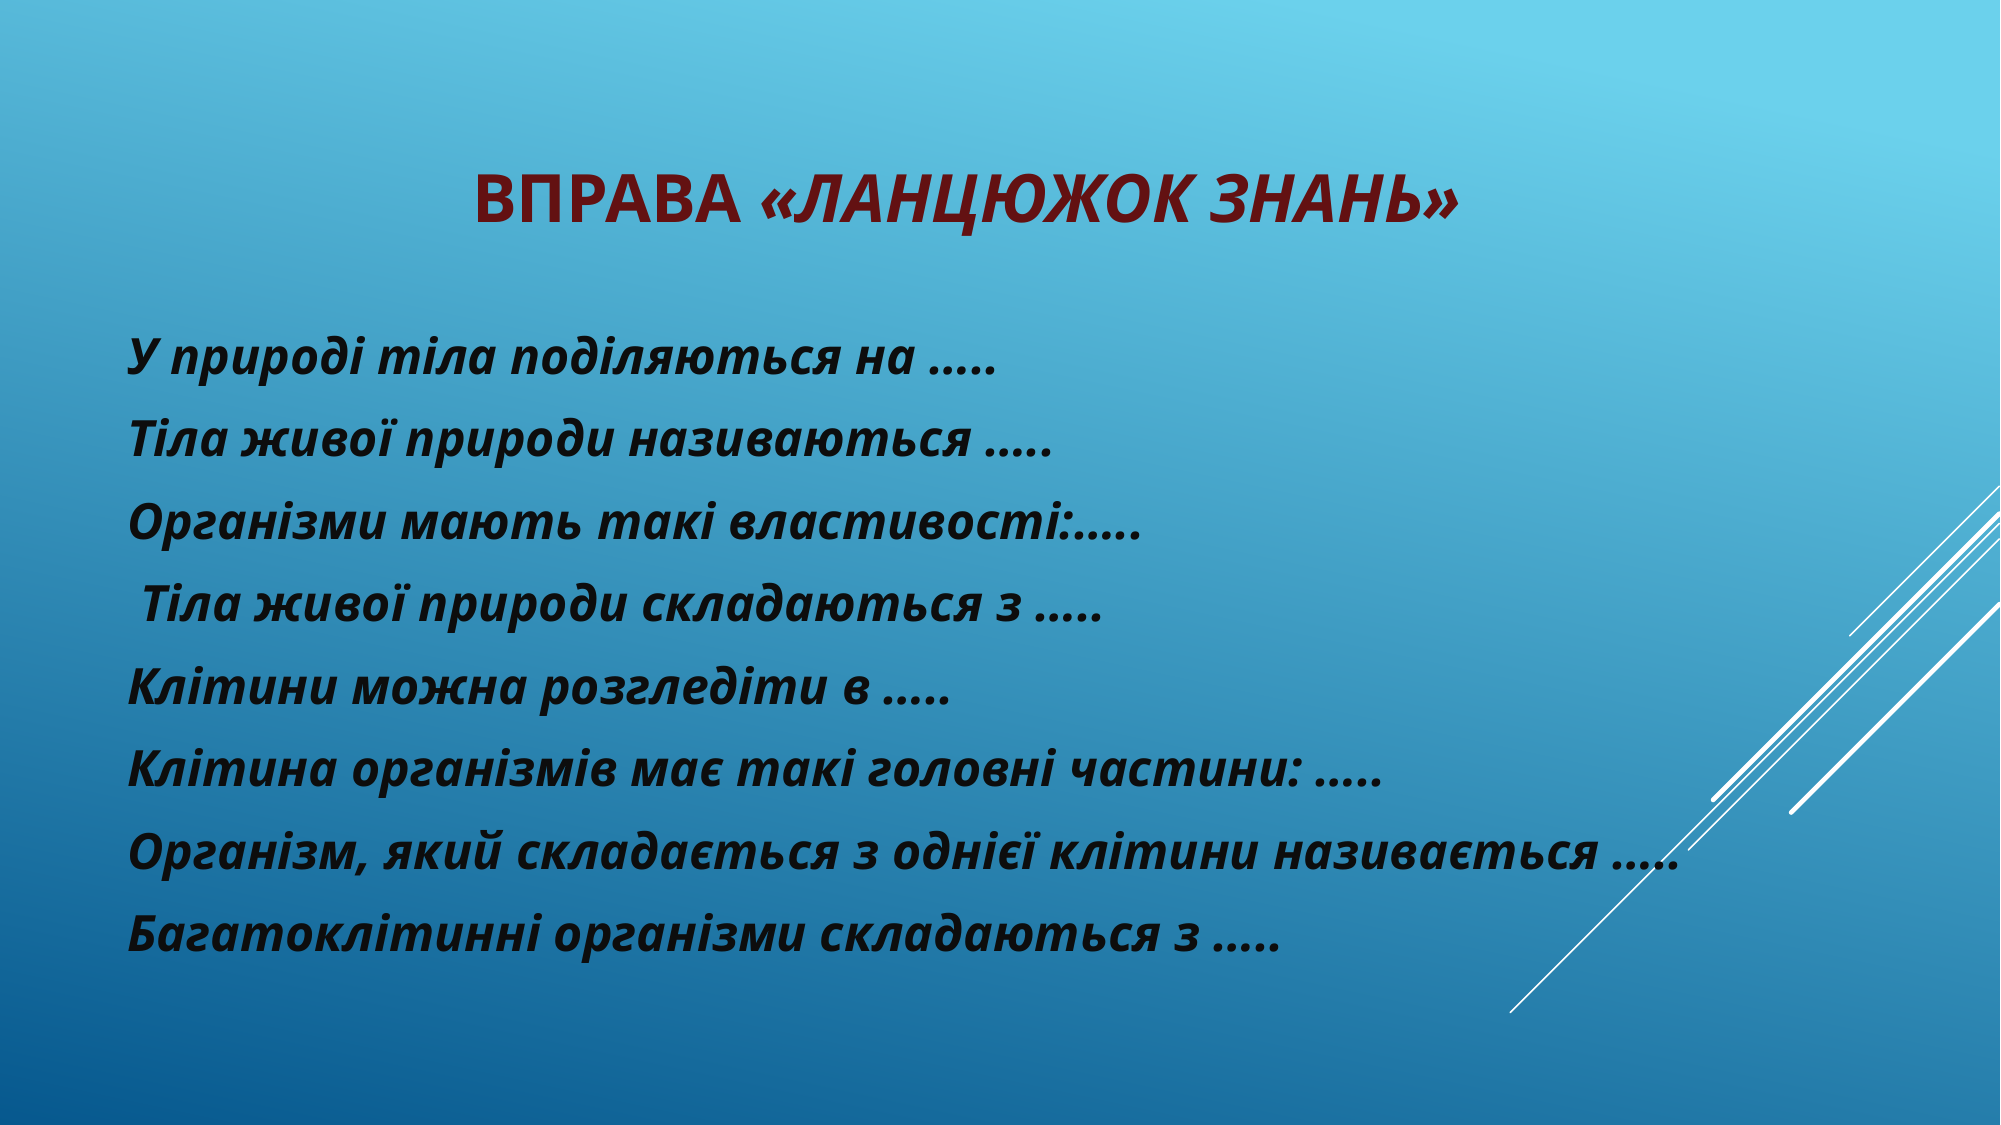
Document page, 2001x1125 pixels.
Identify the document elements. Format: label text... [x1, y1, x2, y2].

title Вправа «Ланцюжок знань» [112, 112, 1619, 280]
list У природі тіла поділяються на ….. Тіла живої природи називаються ….. Організми мають такі властивості:….. Тіла живої природи складаються з ….. Клітини можна розгледіти в ….. Клітина організмів має такі головні частини: ….. Організм, який складається з однієї клітини називається ….. Багатоклітинні організми складаються з ….. [112, 302, 1855, 984]
